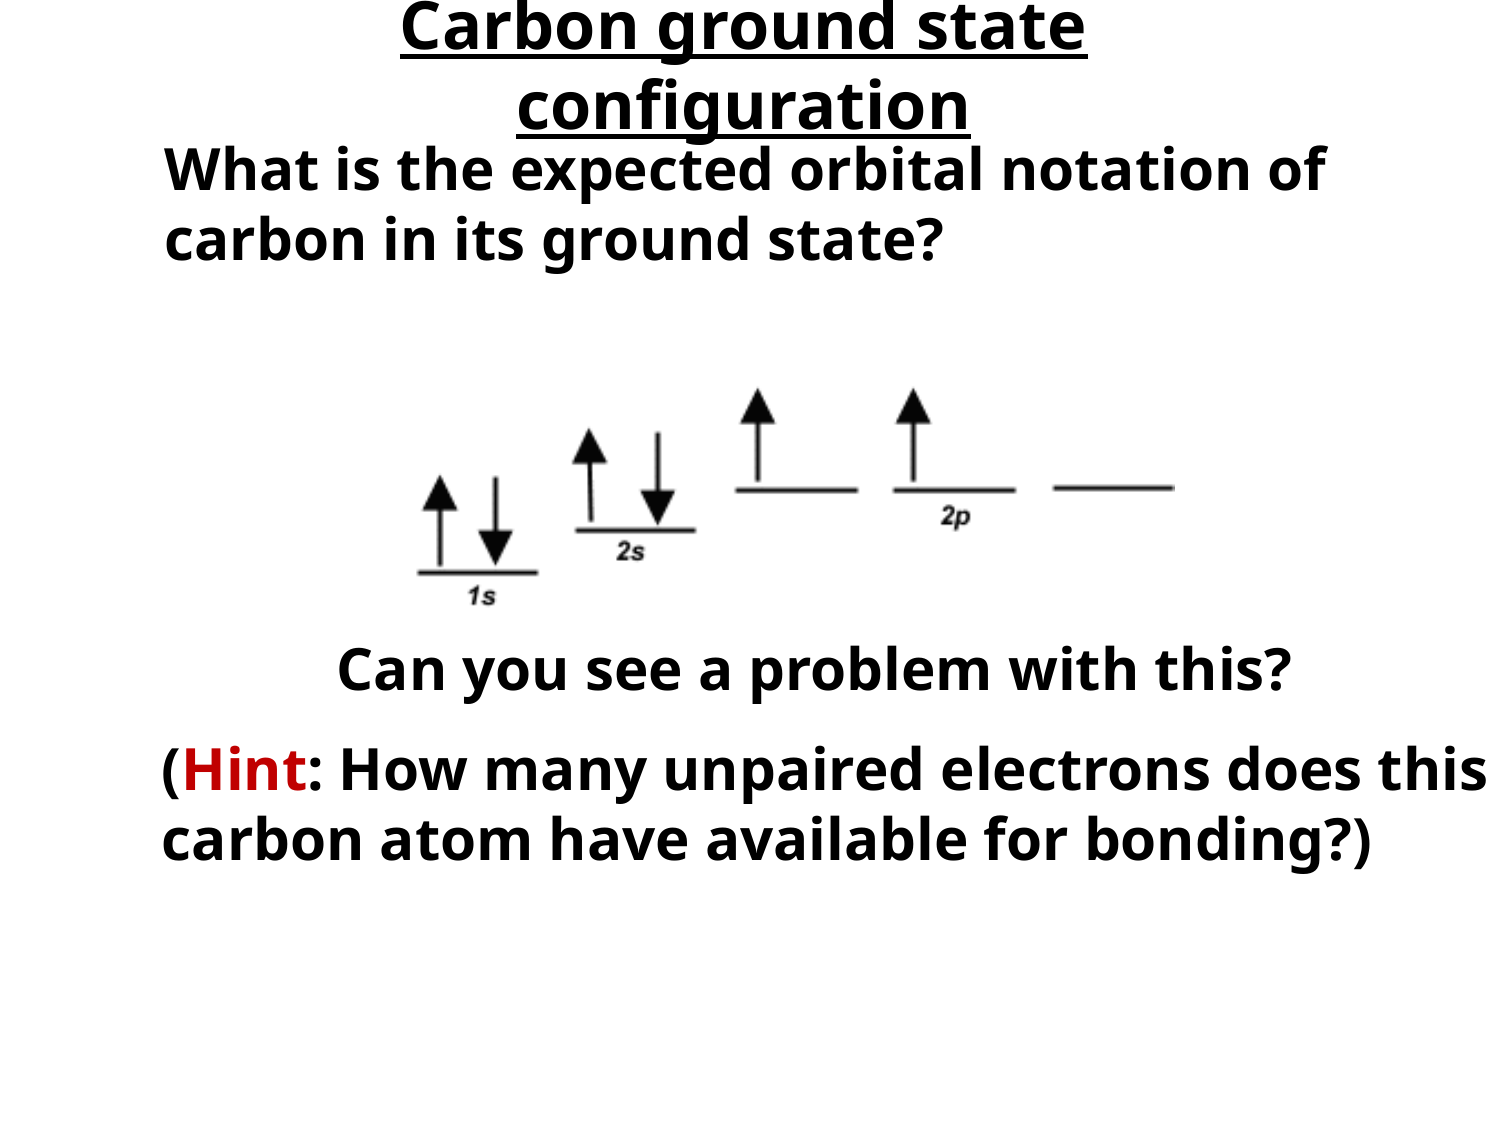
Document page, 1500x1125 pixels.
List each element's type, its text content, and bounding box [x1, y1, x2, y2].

text_box (Hint: How many unpaired electrons does this carbon atom have available for bonding?) [147, 724, 1500, 880]
text_box What is the expected orbital notation of carbon in its ground state? [150, 124, 1375, 280]
text_box Can you see a problem with this? [322, 624, 1308, 710]
title Carbon ground state configuration [174, 0, 1313, 126]
picture [374, 249, 1176, 651]
